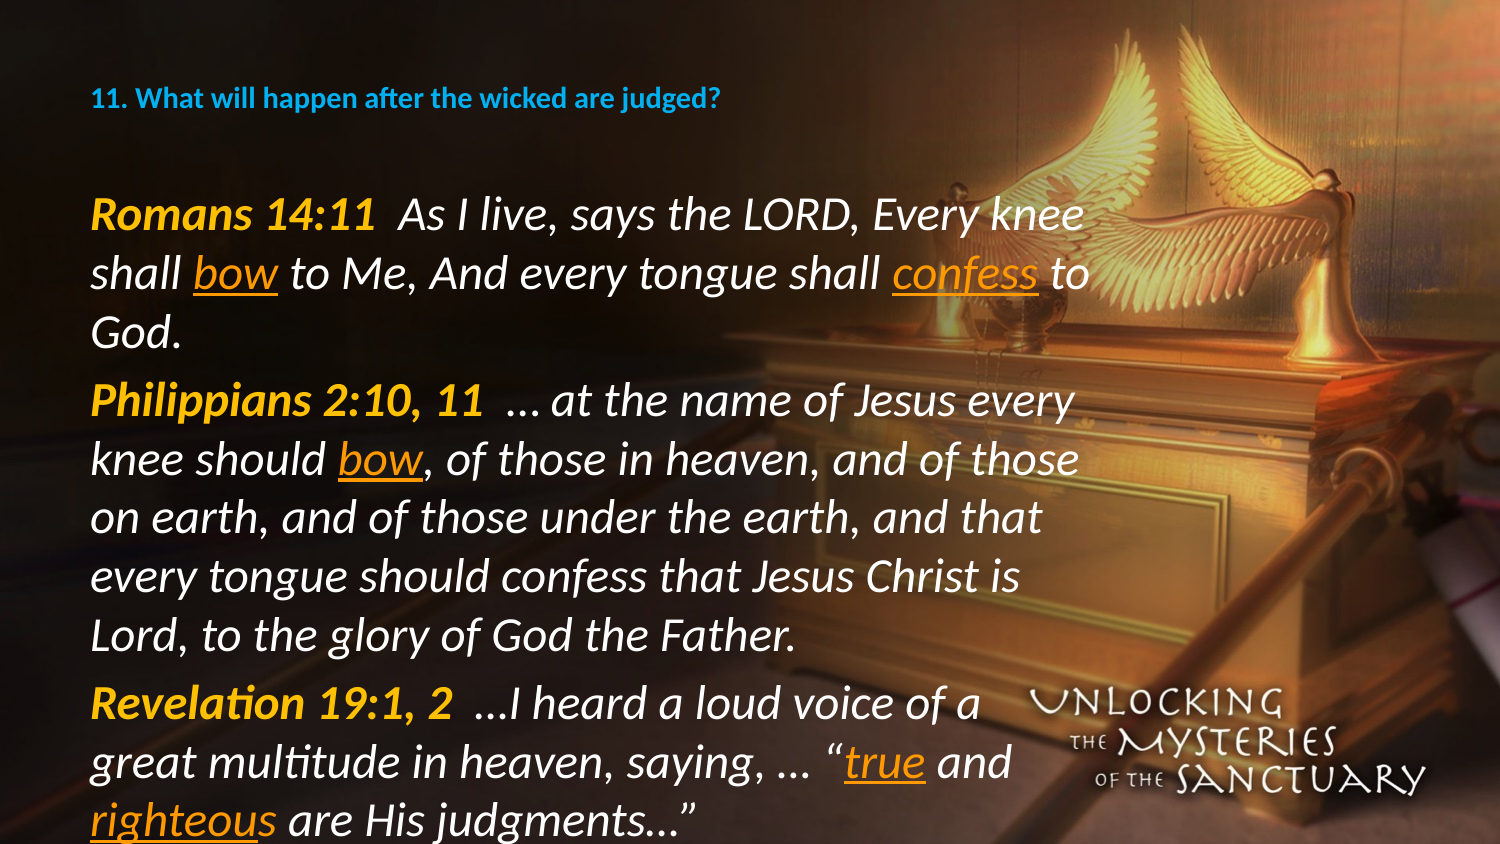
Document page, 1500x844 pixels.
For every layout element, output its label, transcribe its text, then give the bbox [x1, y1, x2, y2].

picture [0, 0, 1500, 844]
title 11. What will happen after the wicked are judged? [75, 33, 1425, 175]
list Romans 14:11 As I live, says the LORD, Every knee shall bow to Me, And every tongue shall confess to God. Philippians 2:10, 11 … at the name of Jesus every knee should bow, of those in heaven, and of those on earth, and of those under the earth, and that every tongue should confess that Jesus Christ is Lord, to the glory of God the Father. Revelation 19:1, 2 …I heard a loud voice of a great multitude in heaven, saying, … “true and righteous are His judgments…” [75, 174, 1115, 844]
